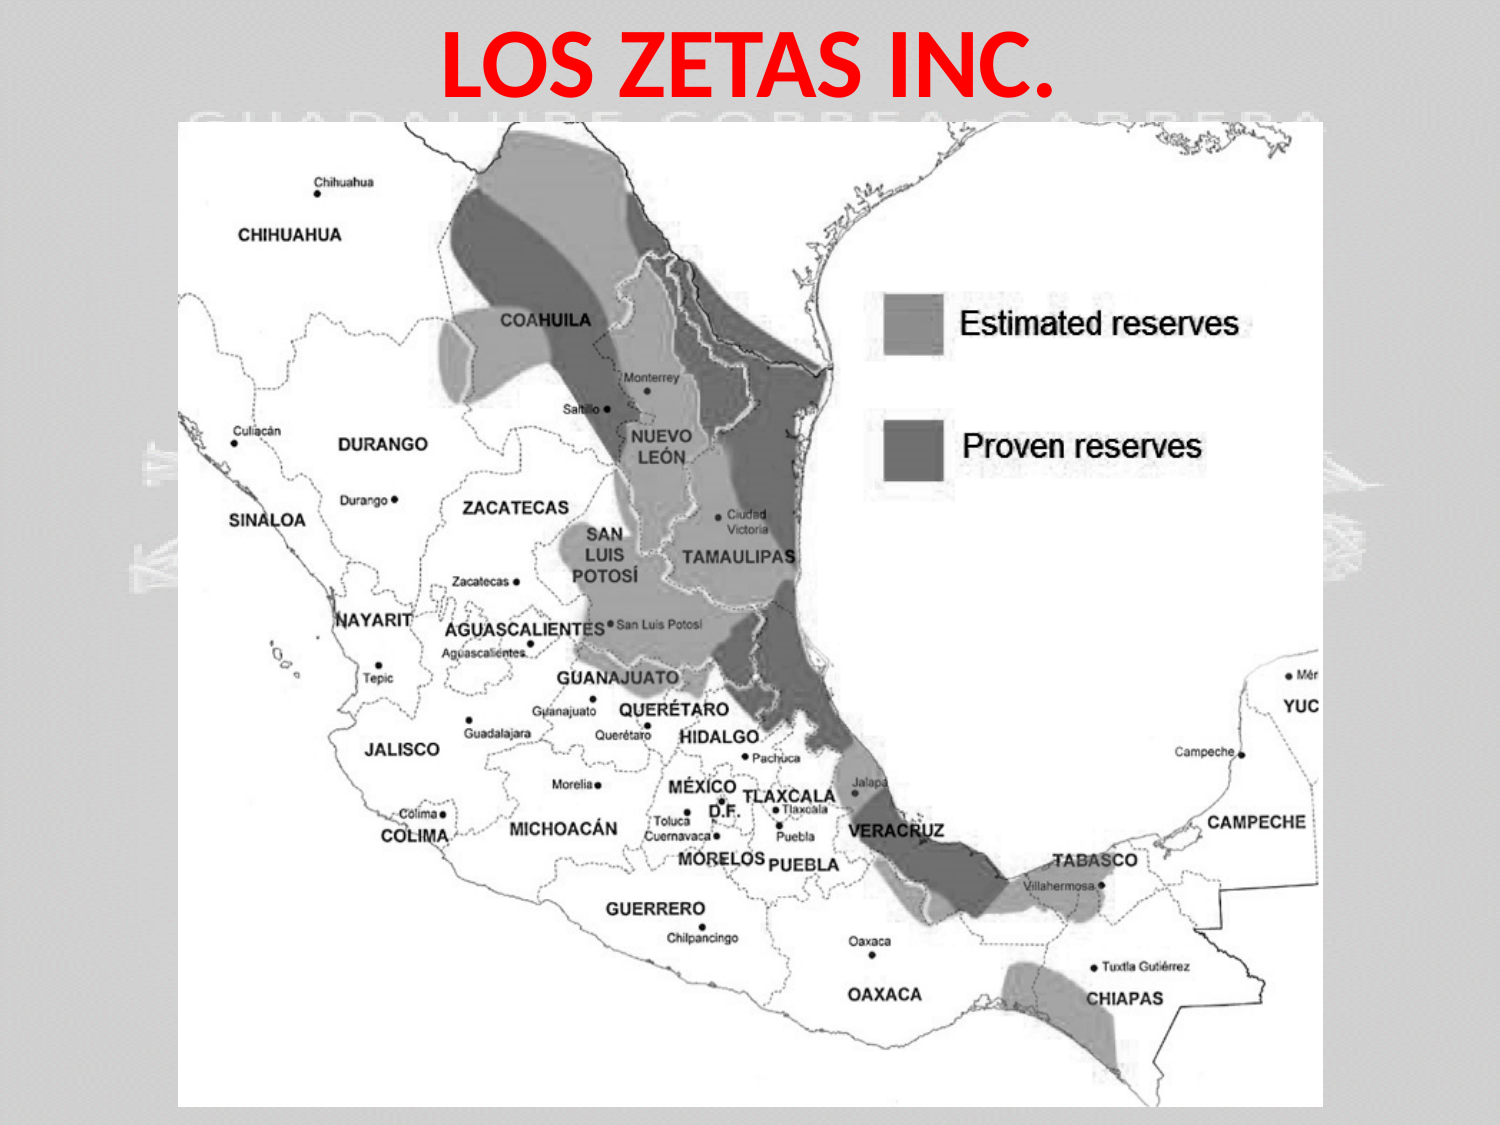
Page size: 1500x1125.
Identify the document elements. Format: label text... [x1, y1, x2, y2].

text_box LOS ZETAS INC. [425, 13, 1075, 120]
picture [177, 122, 1323, 1107]
